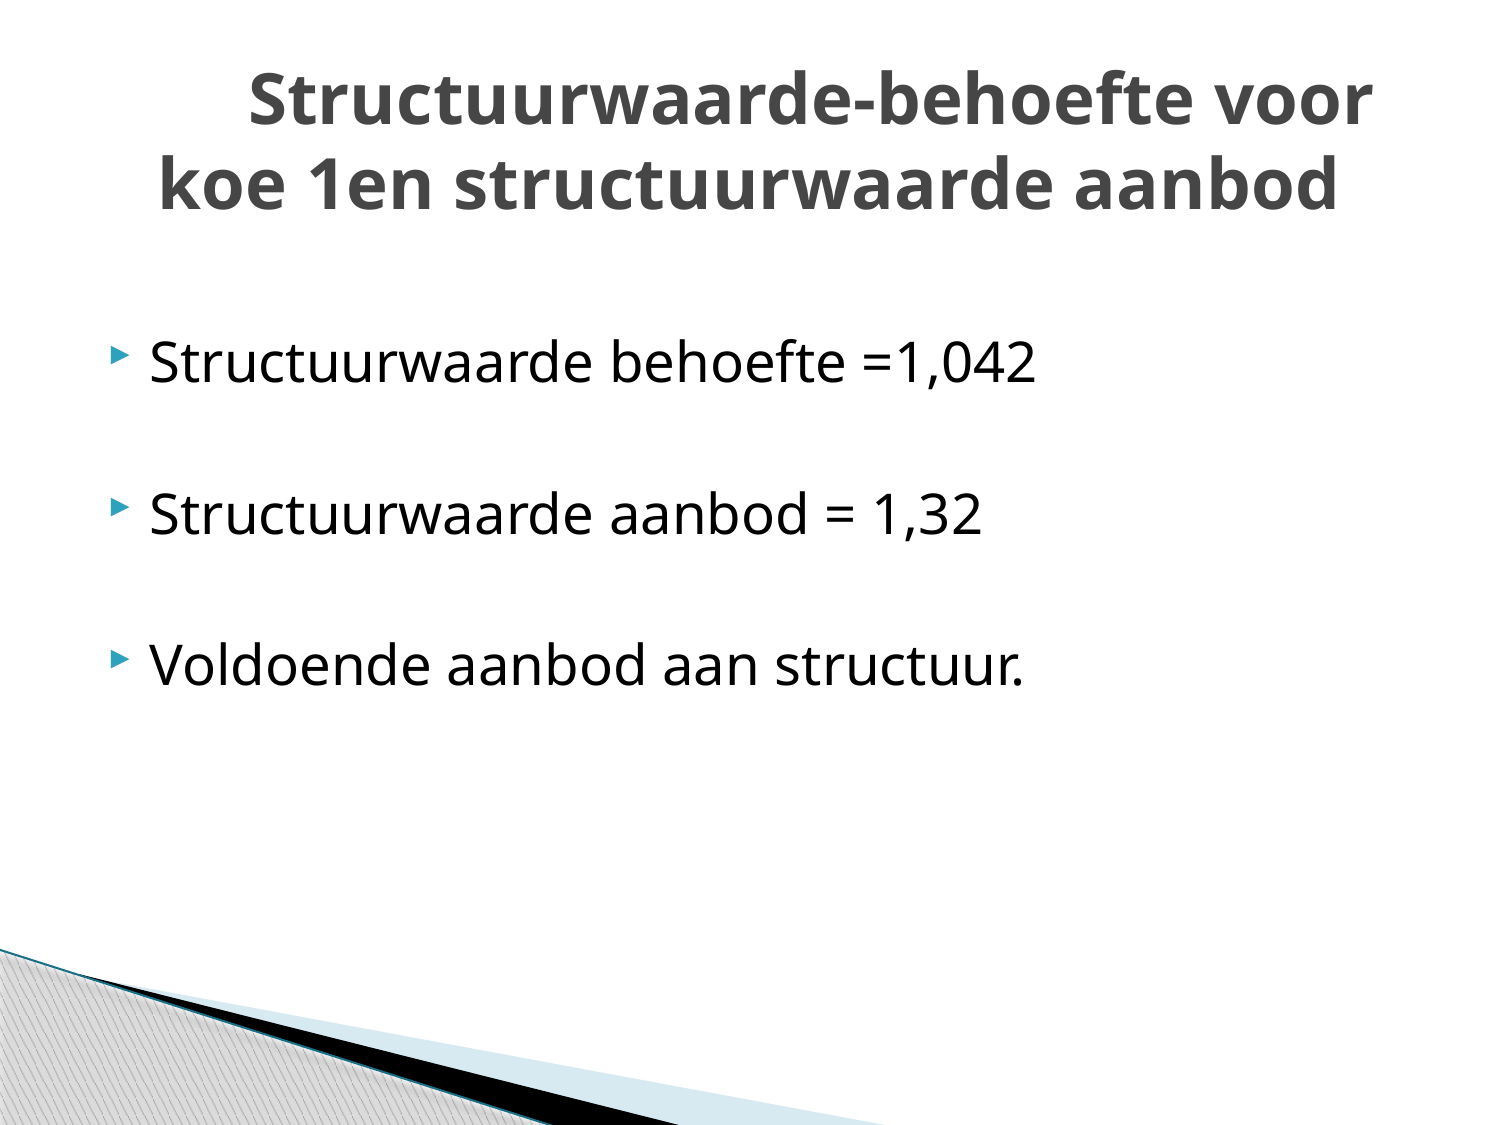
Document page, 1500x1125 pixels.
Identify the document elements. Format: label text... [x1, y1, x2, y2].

title Structuurwaarde-behoefte voor koe 1en structuurwaarde aanbod [75, 45, 1425, 233]
list Structuurwaarde behoefte =1,042 Structuurwaarde aanbod = 1,32 Voldoende aanbod aan structuur. [75, 243, 1425, 986]
